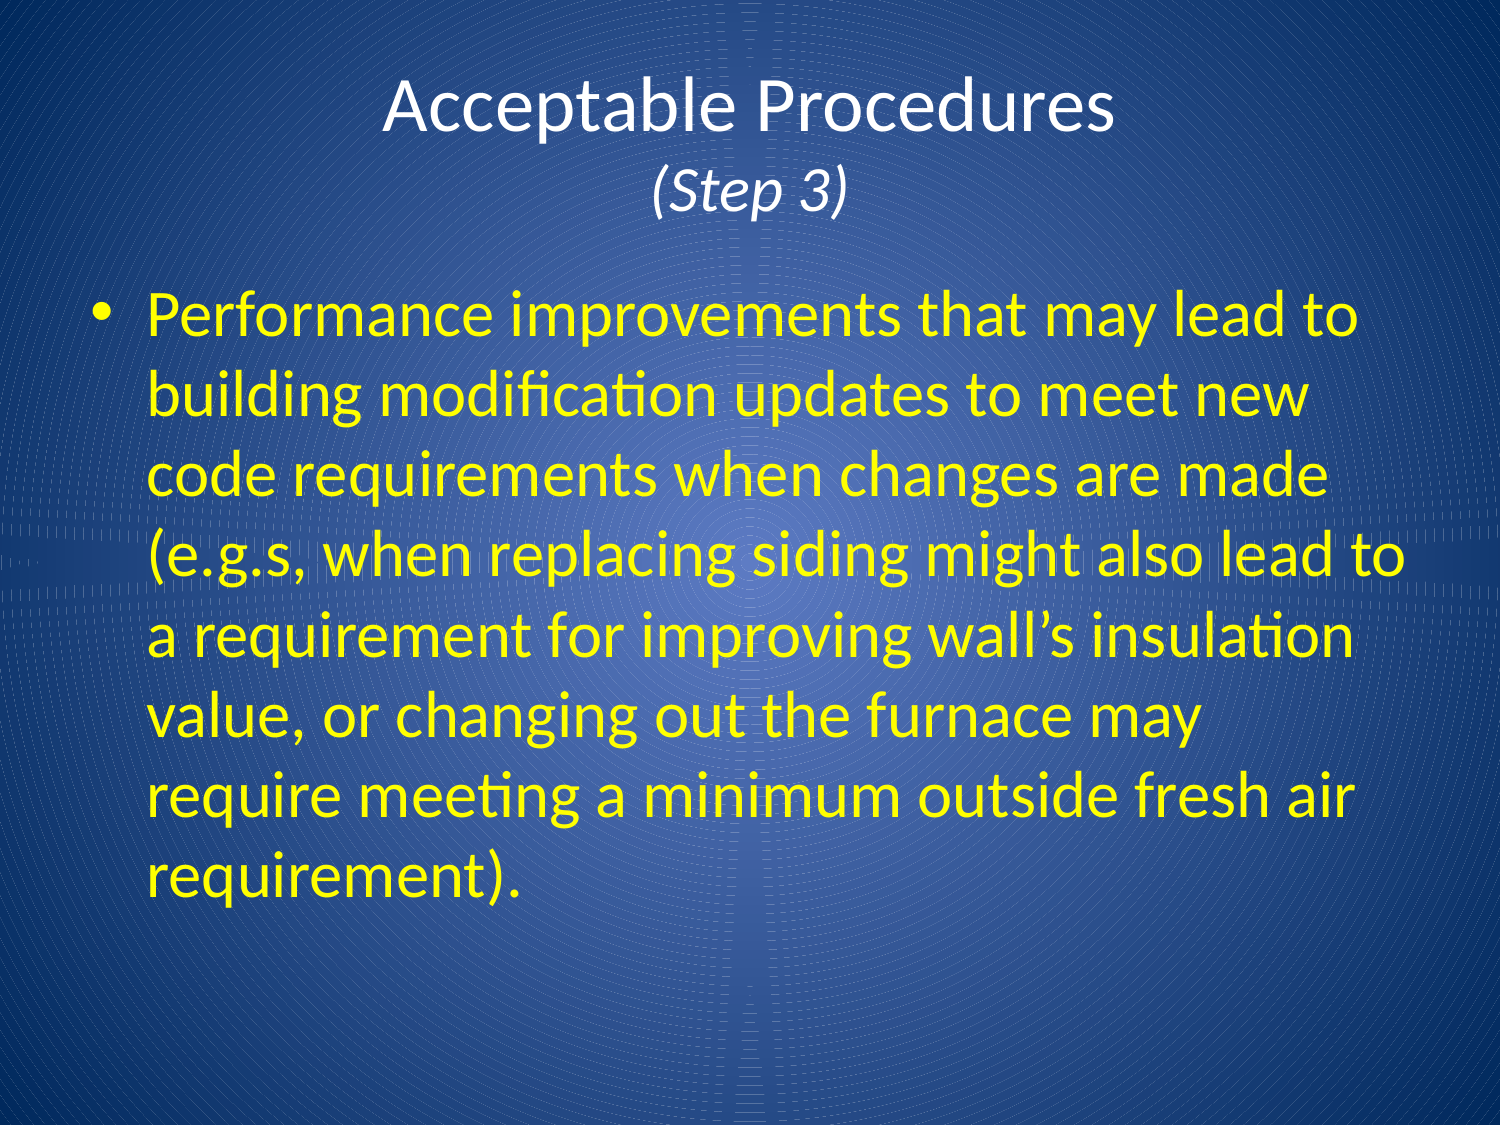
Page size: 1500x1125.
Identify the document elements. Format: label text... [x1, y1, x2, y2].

title Acceptable Procedures (Step 3) [75, 45, 1425, 233]
list Performance improvements that may lead to building modification updates to meet new code requirements when changes are made (e.g.s, when replacing siding might also lead to a requirement for improving wall’s insulation value, or changing out the furnace may require meeting a minimum outside fresh air requirement). [75, 262, 1425, 1005]
